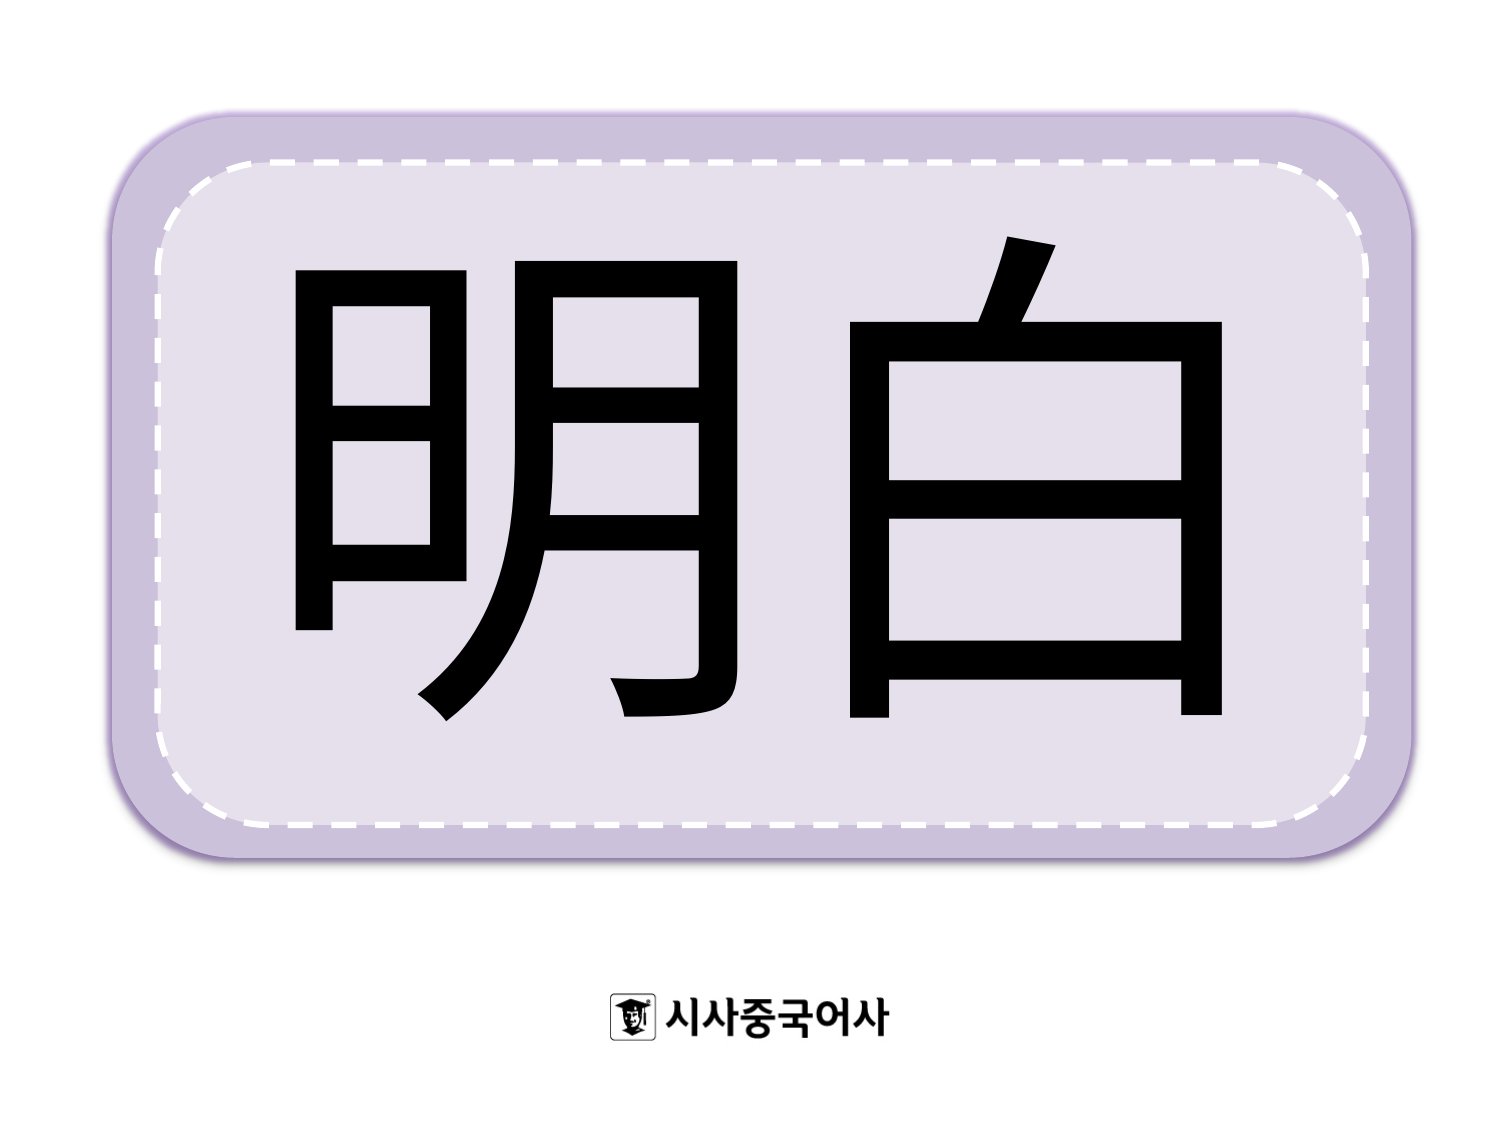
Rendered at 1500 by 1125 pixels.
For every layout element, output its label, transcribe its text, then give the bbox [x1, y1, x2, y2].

picture [602, 987, 898, 1047]
text_box 明白 [171, 137, 1380, 800]
